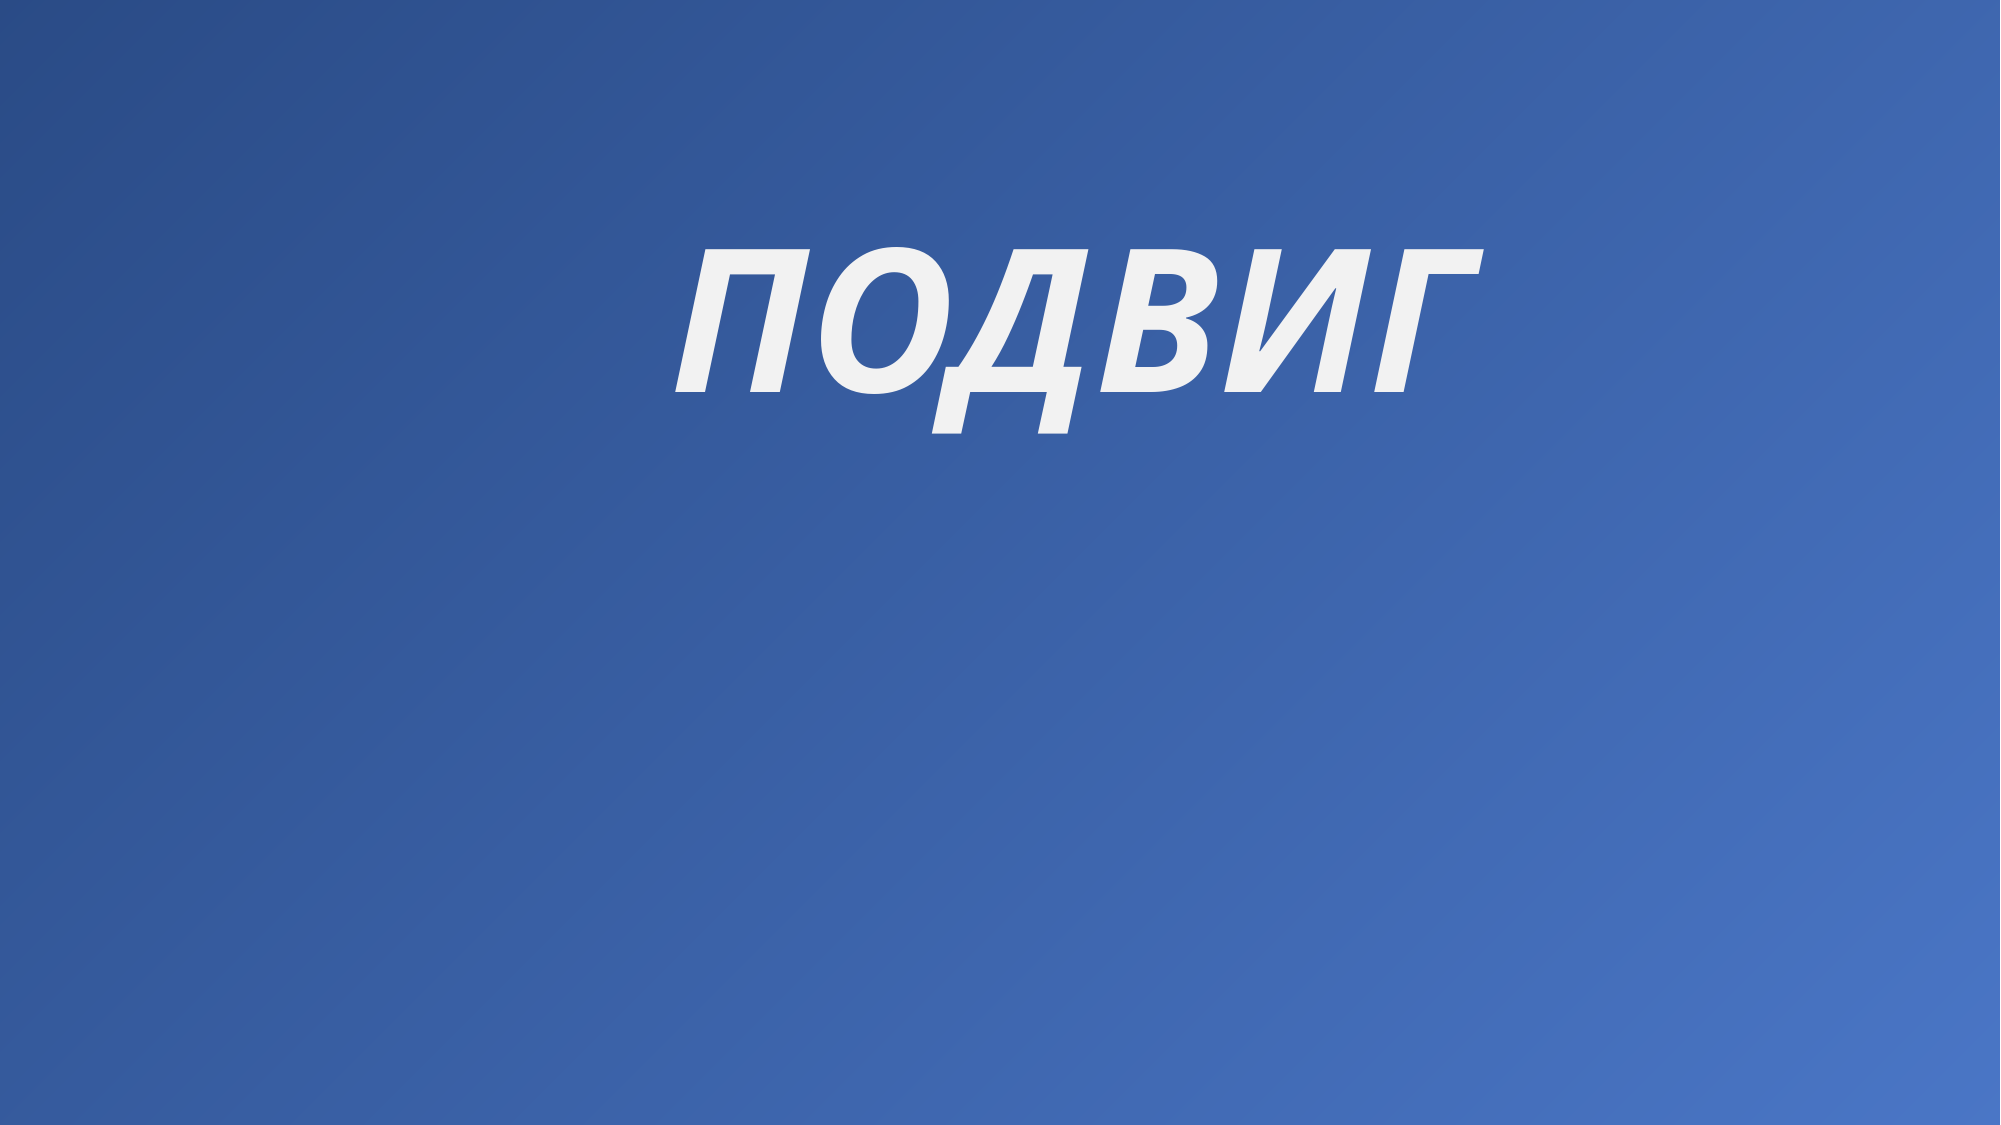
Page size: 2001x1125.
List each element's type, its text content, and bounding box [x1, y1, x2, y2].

text_box ПОДВИГ [655, 132, 2000, 524]
